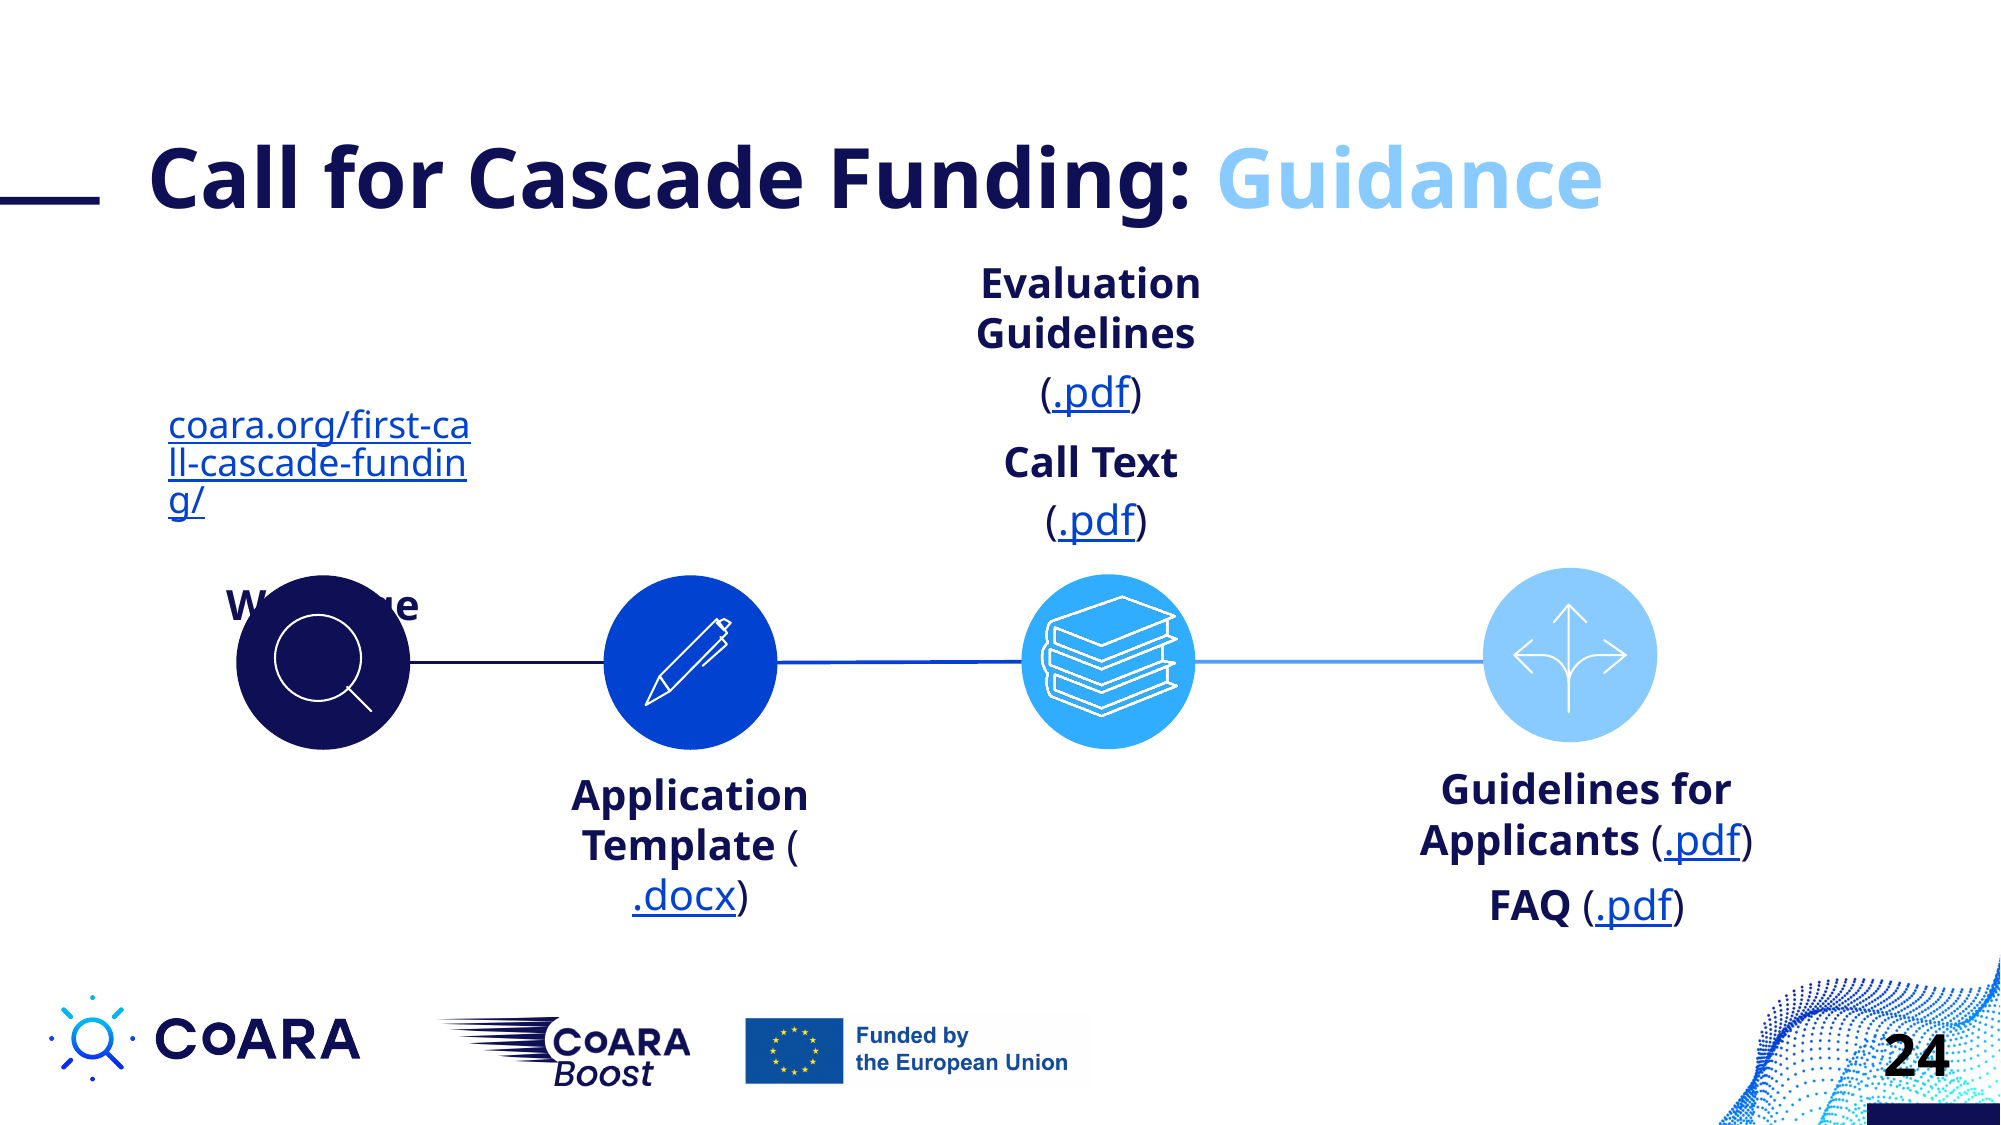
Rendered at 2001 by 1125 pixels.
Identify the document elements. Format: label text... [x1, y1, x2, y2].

picture [49, 995, 361, 1082]
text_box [1482, 567, 1658, 743]
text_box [1021, 573, 1196, 750]
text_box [274, 614, 372, 712]
text_box Evaluation Guidelines (.pdf) [908, 217, 1274, 446]
title Call for Cascade Funding: Guidance [132, 118, 1868, 311]
text_box coara.org/first-call-cascade-funding/ Webpage [168, 348, 479, 578]
text_box Call Text (.pdf) [908, 467, 1274, 618]
picture [1718, 955, 2001, 1124]
text_box [236, 578, 411, 750]
text_box Application Template (.docx) [535, 745, 846, 974]
text_box Guidelines for Applicants (.pdf) FAQ (.pdf) [1362, 739, 1811, 969]
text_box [603, 575, 778, 750]
slide_number 24 [1790, 1010, 1966, 1092]
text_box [435, 996, 1092, 1098]
